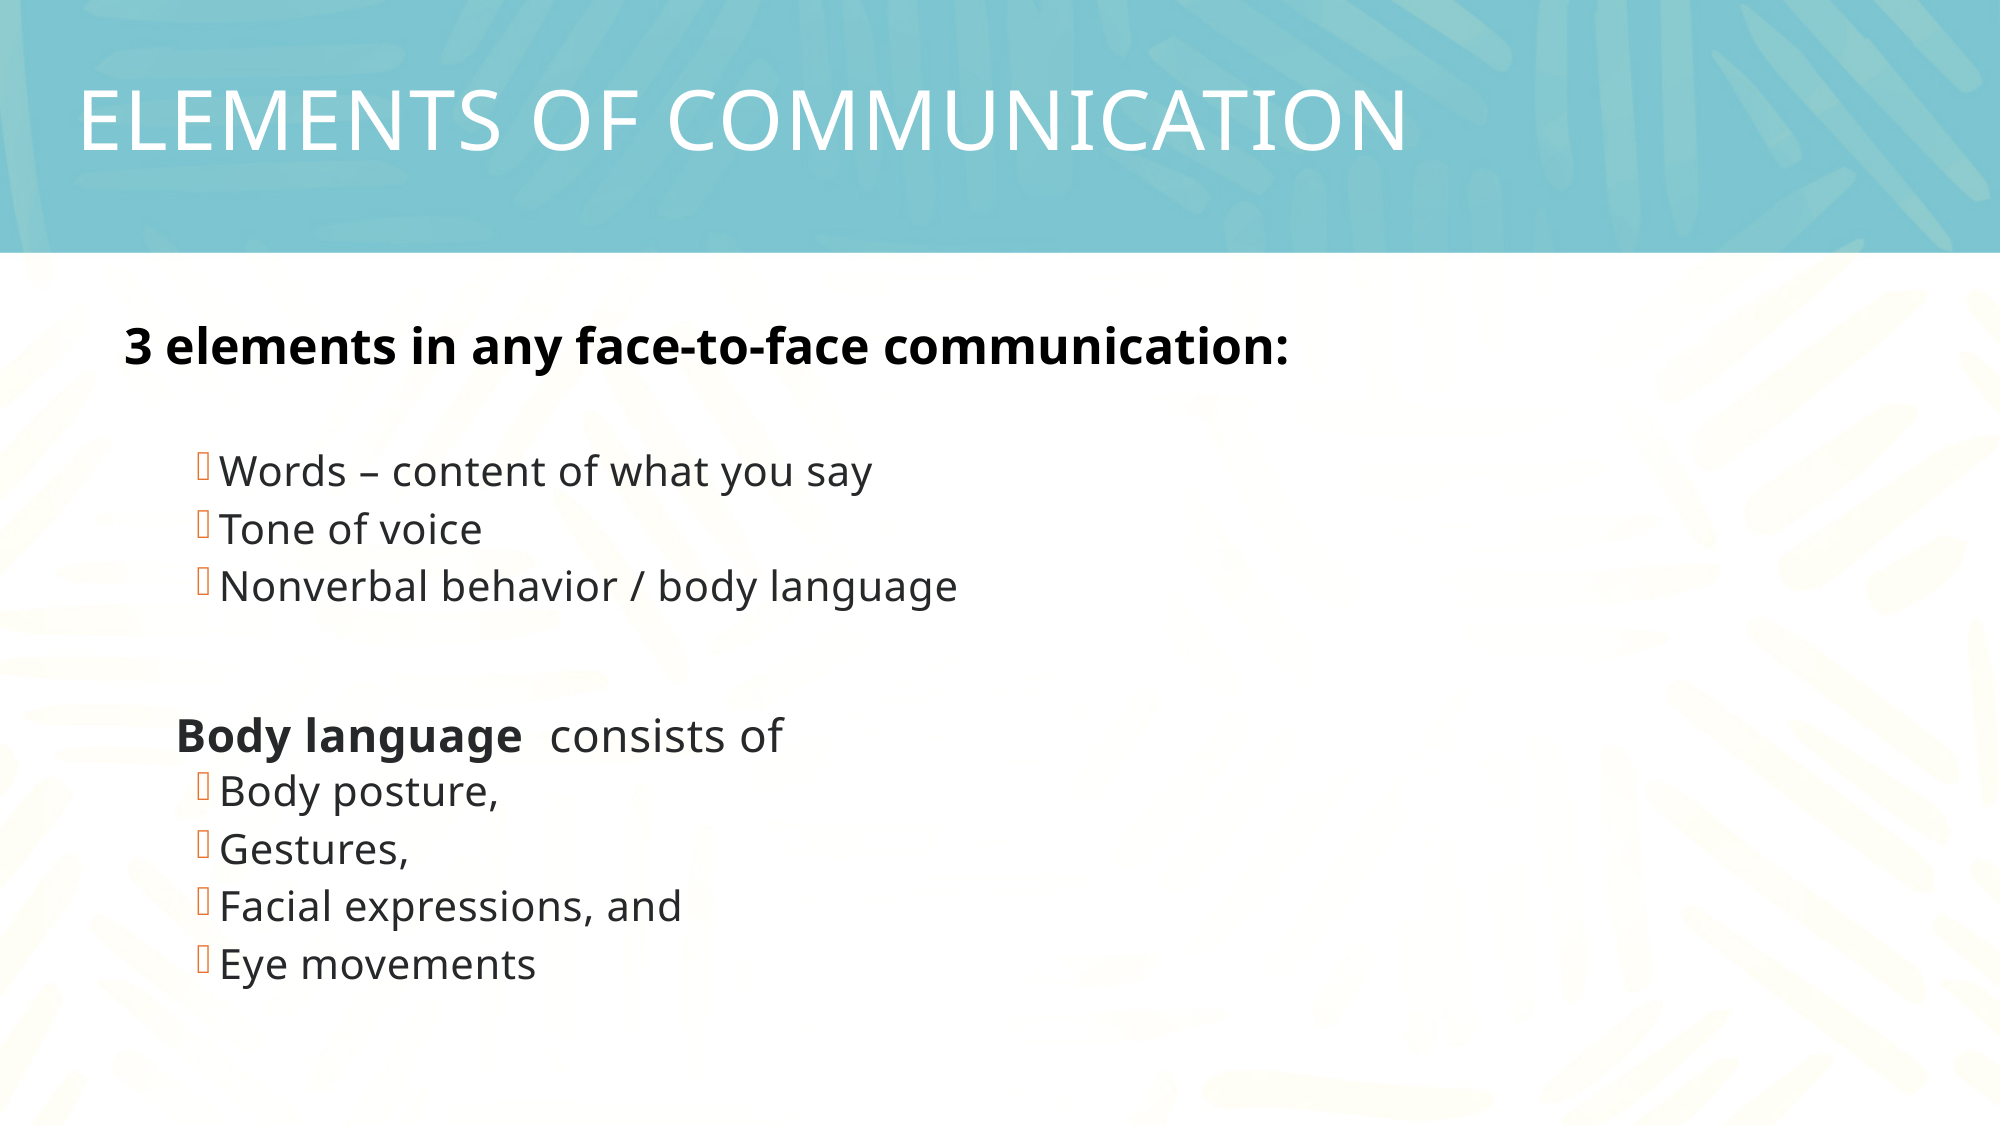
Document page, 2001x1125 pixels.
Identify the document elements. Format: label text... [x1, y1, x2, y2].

title Elements of communication [61, 33, 1938, 220]
list Words – content of what you say Tone of voice Nonverbal behavior / body language Body language consists of Body posture, Gestures, Facial expressions, and Eye movements [167, 442, 1763, 1104]
text_box 3 elements in any face-to-face communication: [109, 306, 1575, 442]
picture [0, 0, 2000, 1125]
